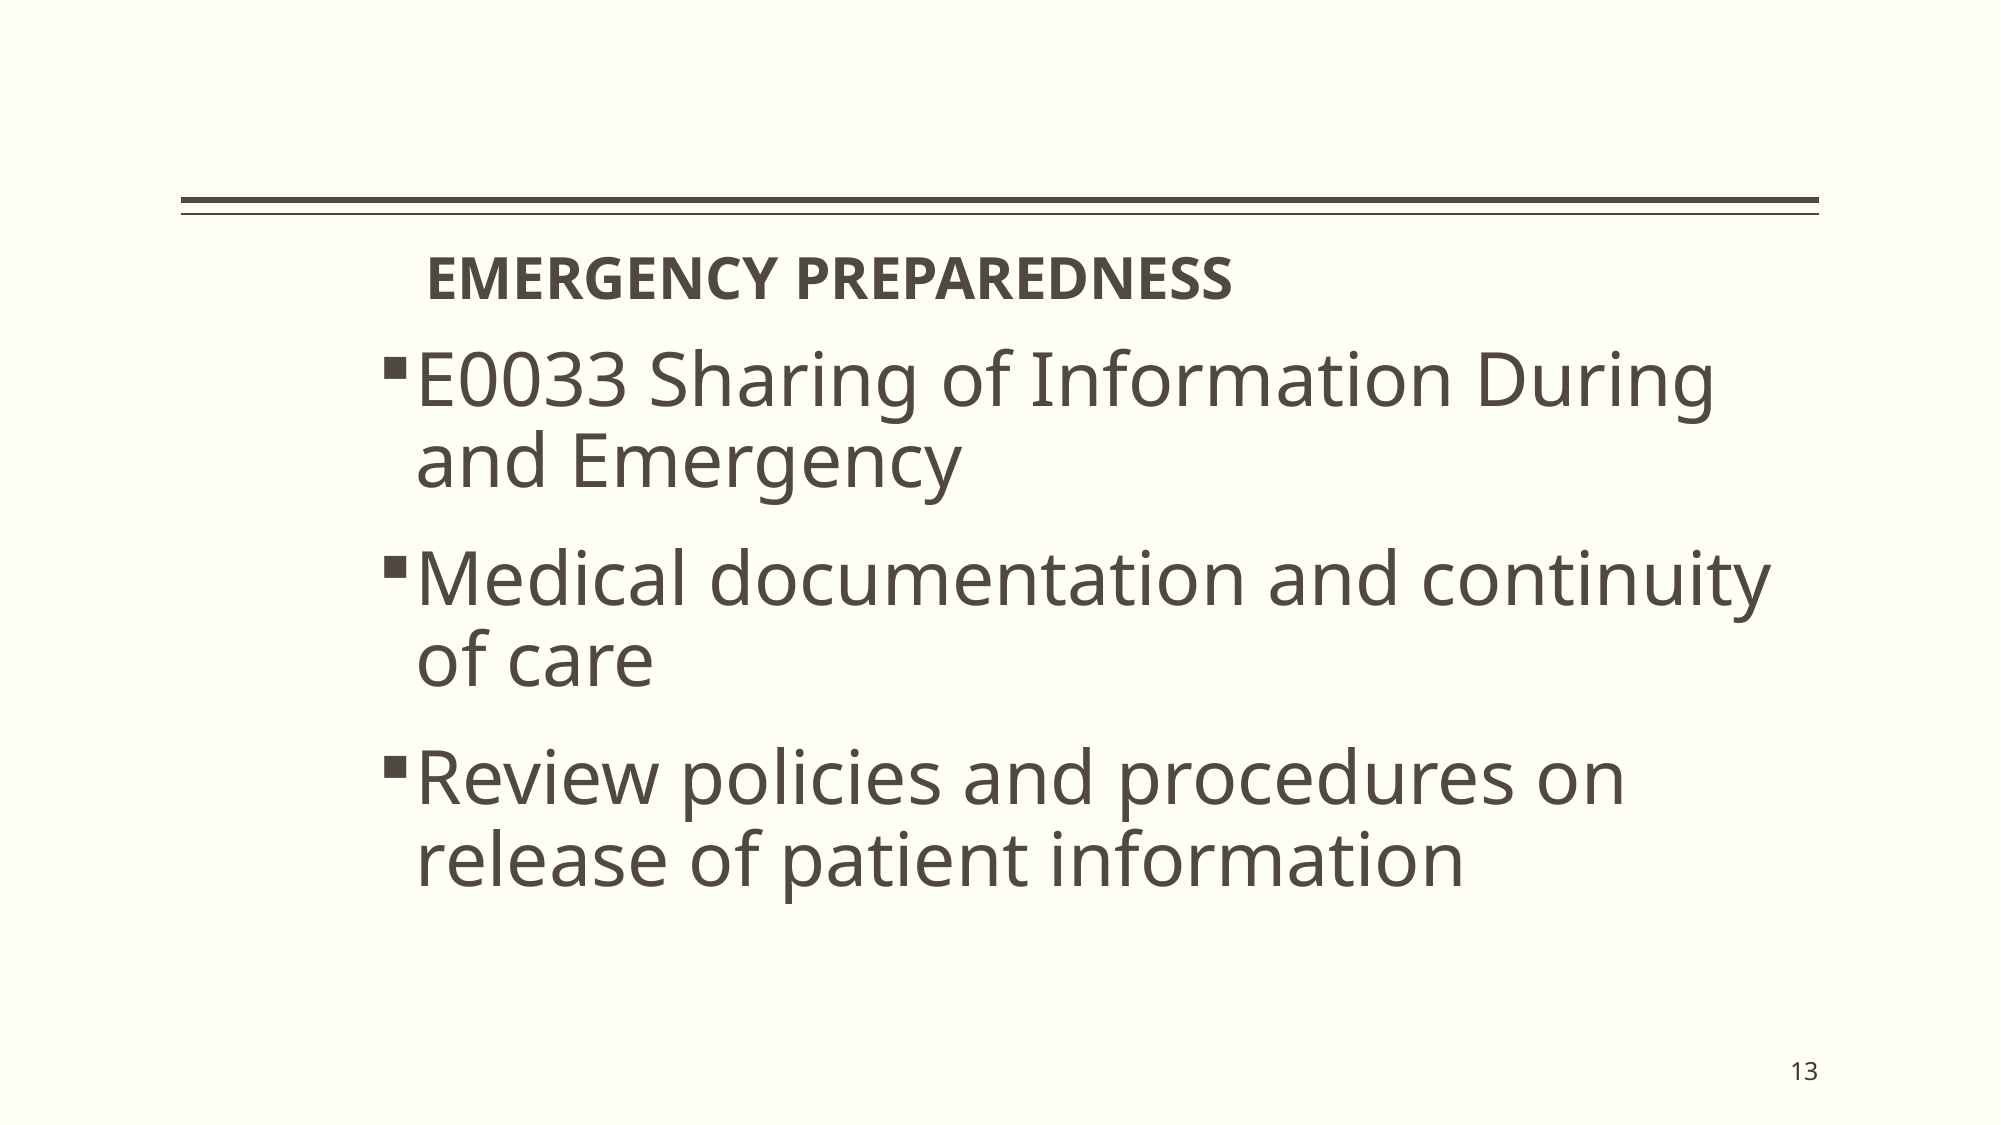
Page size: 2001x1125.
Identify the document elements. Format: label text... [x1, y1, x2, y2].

slide_number 13 [1518, 1042, 1819, 1103]
title EMERGENCY PREPAREDNESS [425, 109, 1888, 320]
list E0033 Sharing of Information During and Emergency Medical documentation and continuity of care Review policies and procedures on release of patient information [378, 246, 1841, 1052]
